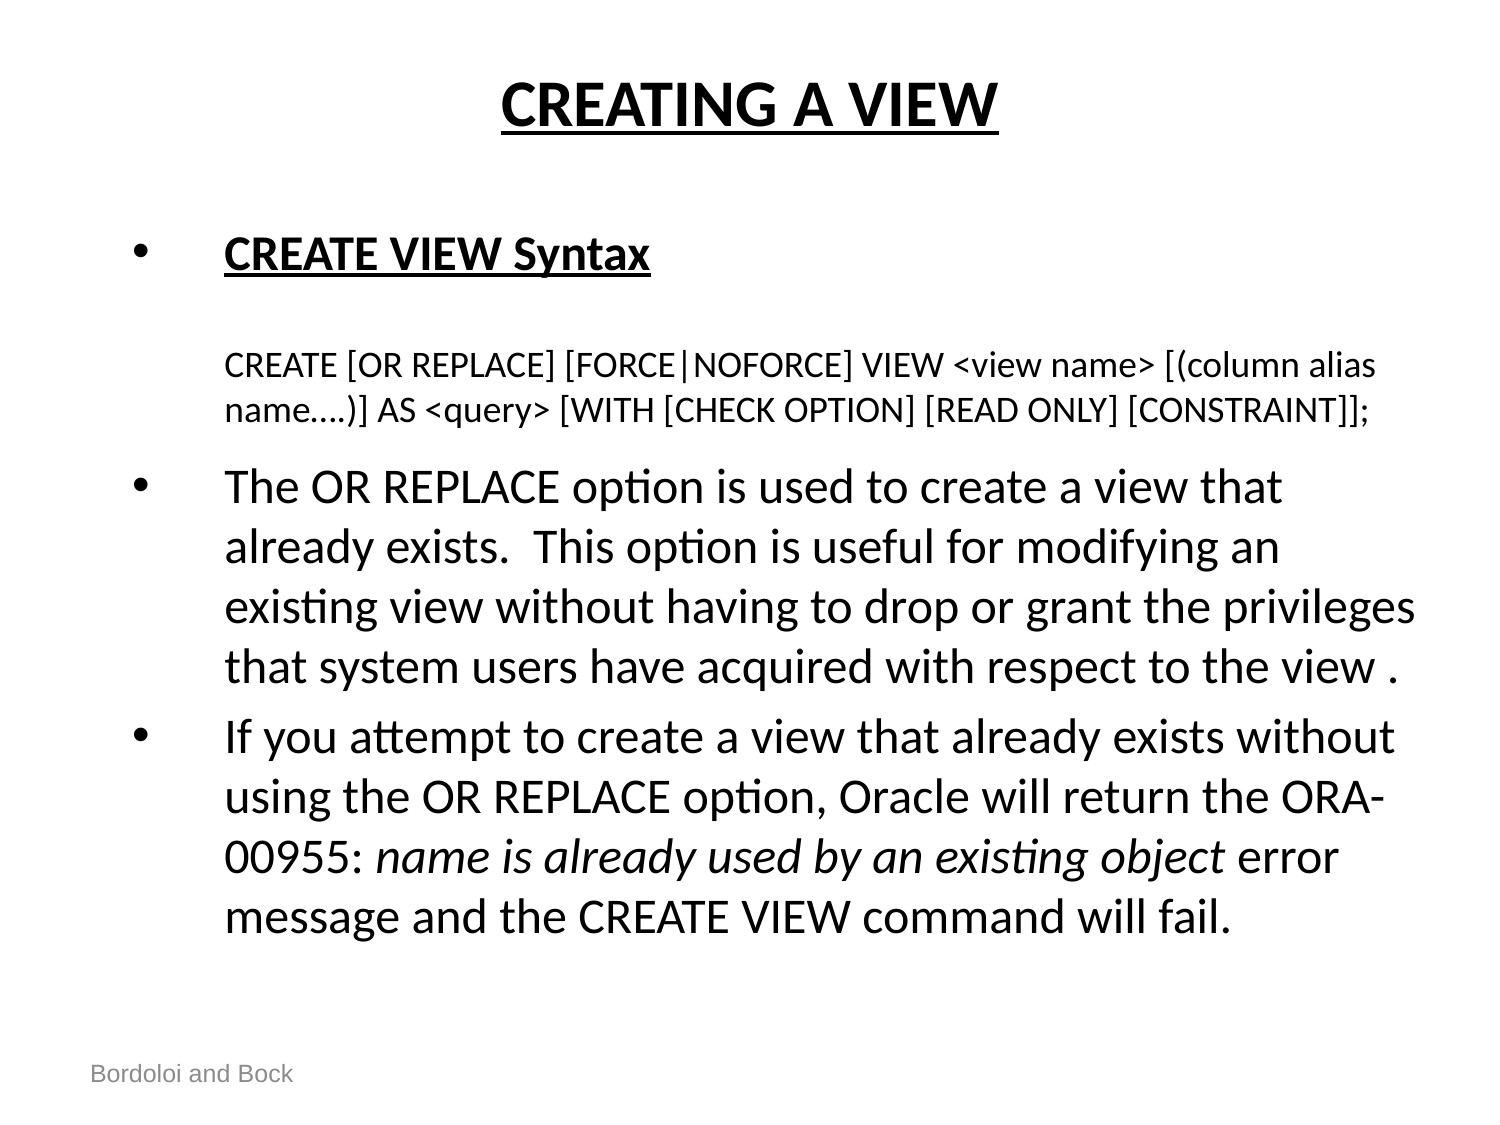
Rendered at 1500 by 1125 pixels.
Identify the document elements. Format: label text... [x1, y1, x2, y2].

slide_number Bordoloi and Bock [75, 1042, 425, 1103]
list CREATE VIEW Syntax CREATE [OR REPLACE] [FORCE|NOFORCE] VIEW <view name> [(column alias name….)] AS <query> [WITH [CHECK OPTION] [READ ONLY] [CONSTRAINT]]; The OR REPLACE option is used to create a view that already exists. This option is useful for modifying an existing view without having to drop or grant the privileges that system users have acquired with respect to the view . If you attempt to create a view that already exists without using the OR REPLACE option, Oracle will return the ORA-00955: name is already used by an existing object error message and the CREATE VIEW command will fail. [50, 212, 1450, 1000]
title CREATING A VIEW [112, 24, 1388, 175]
